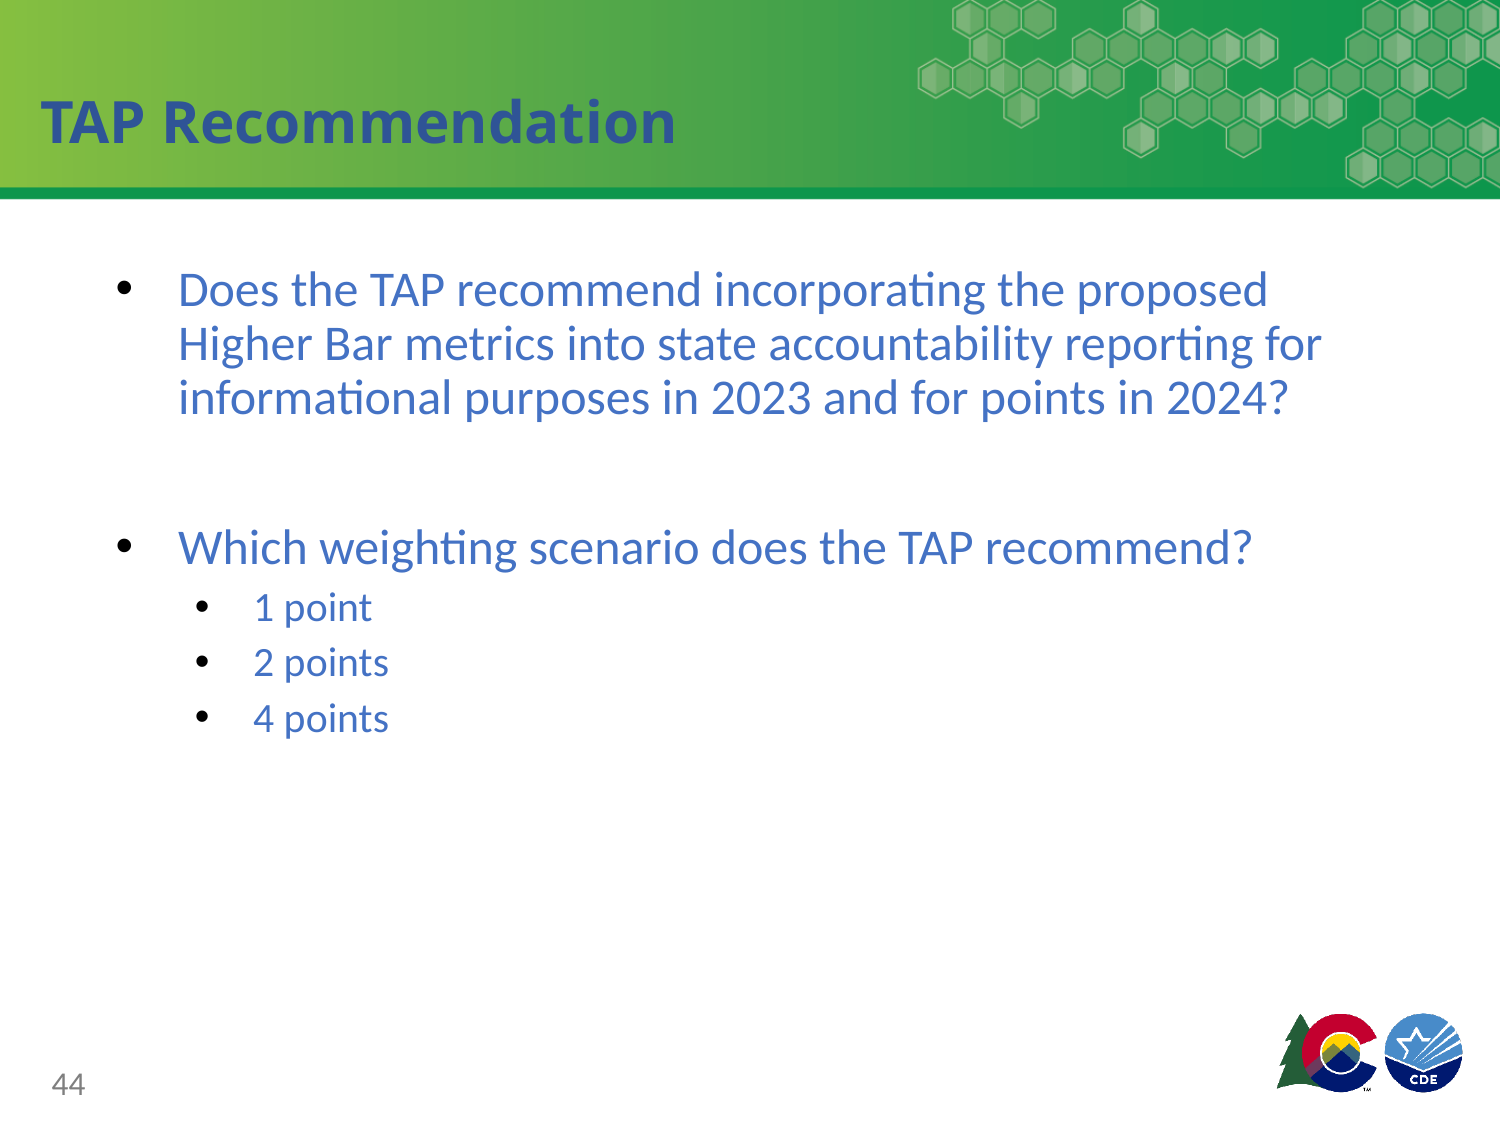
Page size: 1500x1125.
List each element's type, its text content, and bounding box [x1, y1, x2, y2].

picture [0, 0, 1500, 200]
text_box TAP Recommendation [40, 84, 1038, 166]
list Does the TAP recommend incorporating the proposed Higher Bar metrics into state accountability reporting for informational purposes in 2023 and for points in 2024? Which weighting scenario does the TAP recommend? 1 point 2 points 4 points [103, 263, 1397, 1017]
slide_number 44 [36, 1054, 375, 1115]
picture [1275, 1012, 1463, 1093]
